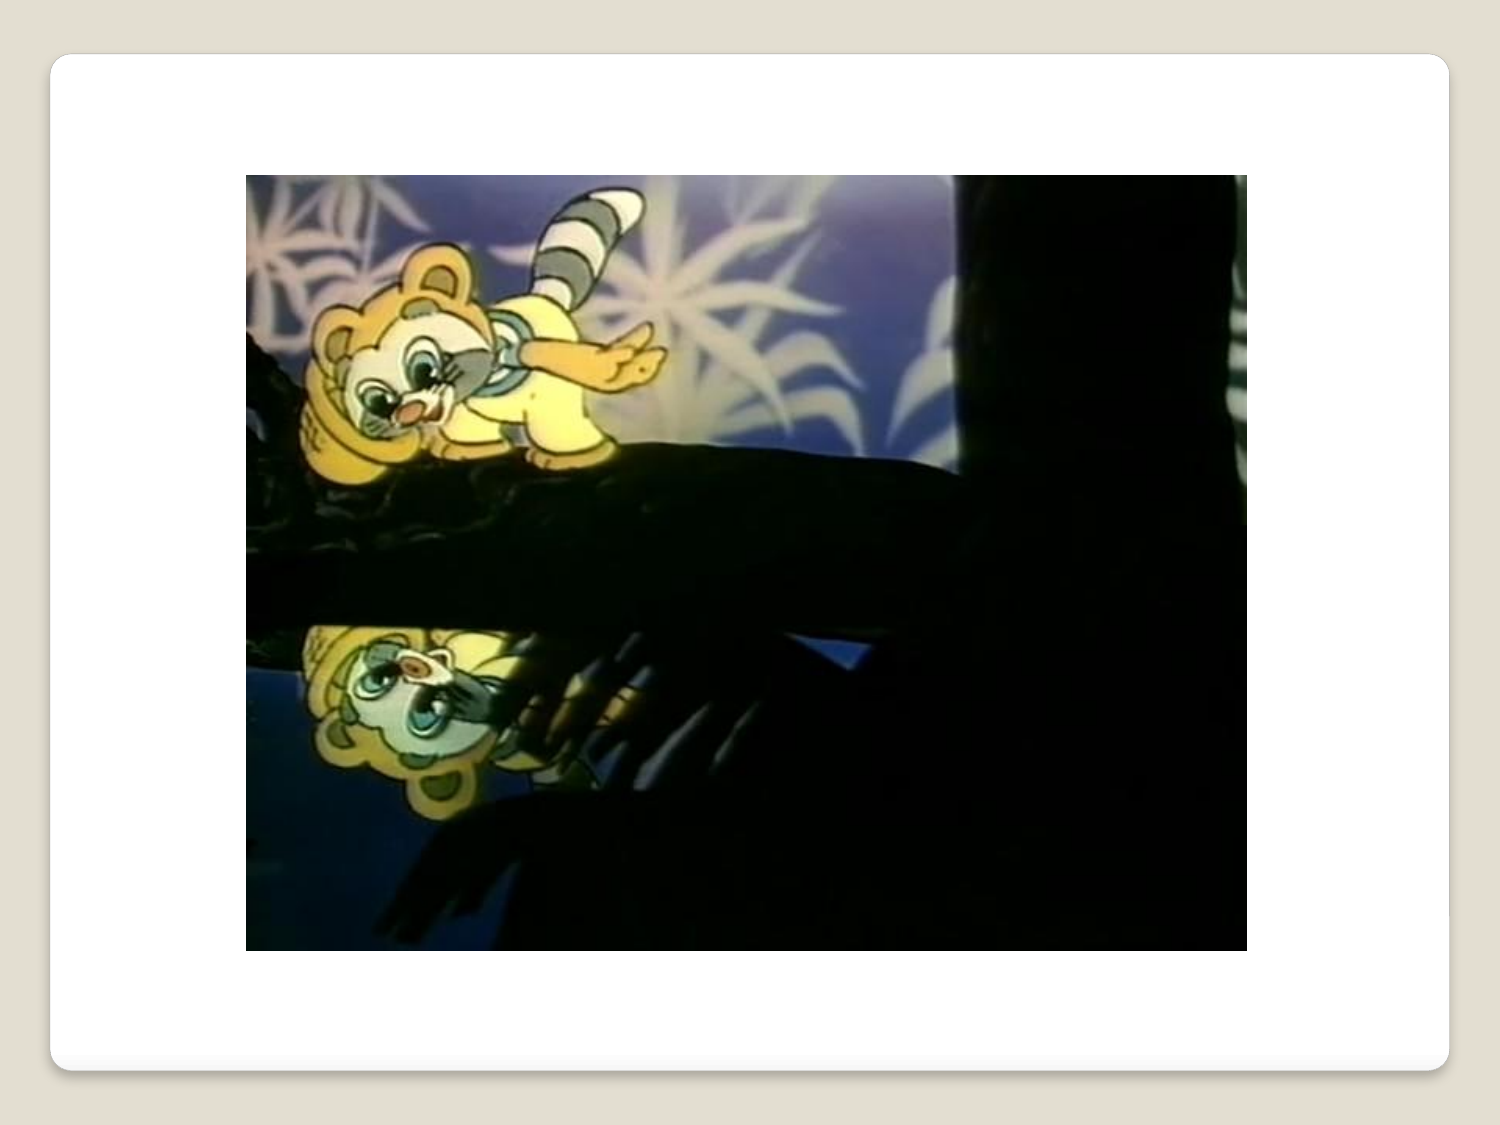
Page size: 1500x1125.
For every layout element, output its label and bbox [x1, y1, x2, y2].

picture [245, 175, 1247, 951]
